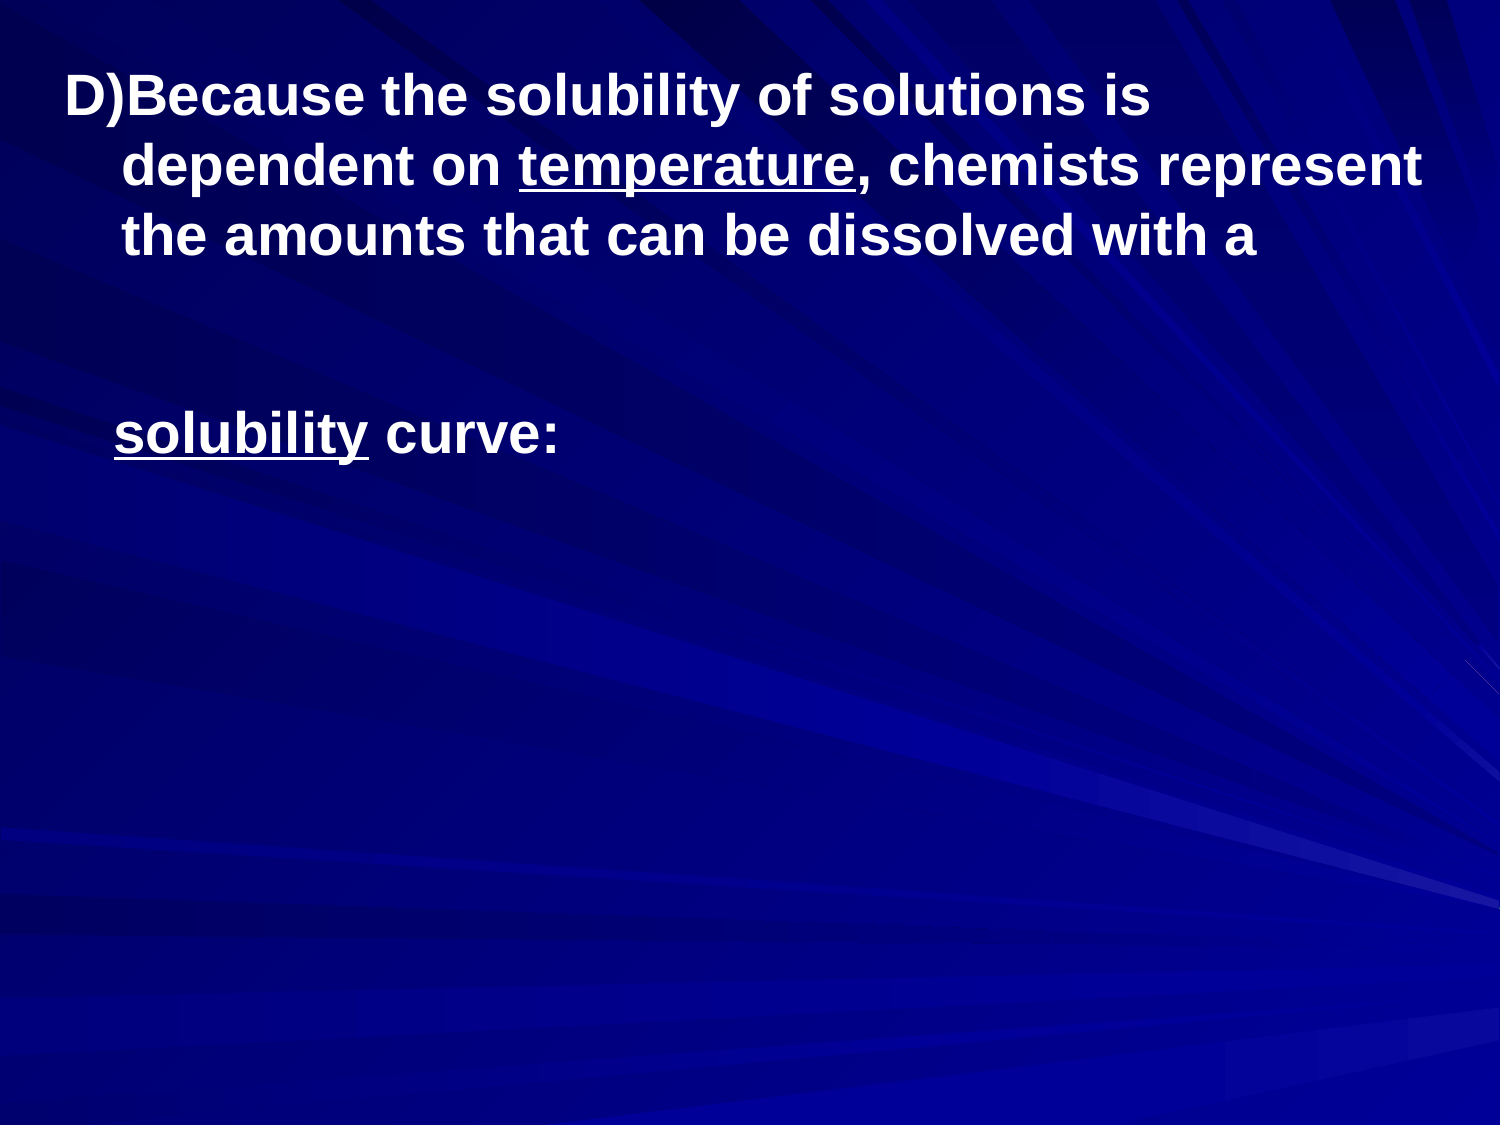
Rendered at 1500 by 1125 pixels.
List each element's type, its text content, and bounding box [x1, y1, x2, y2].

text_box Because the solubility of solutions is dependent on temperature, chemists represent the amounts that can be dissolved with a solubility curve: [49, 50, 1463, 473]
